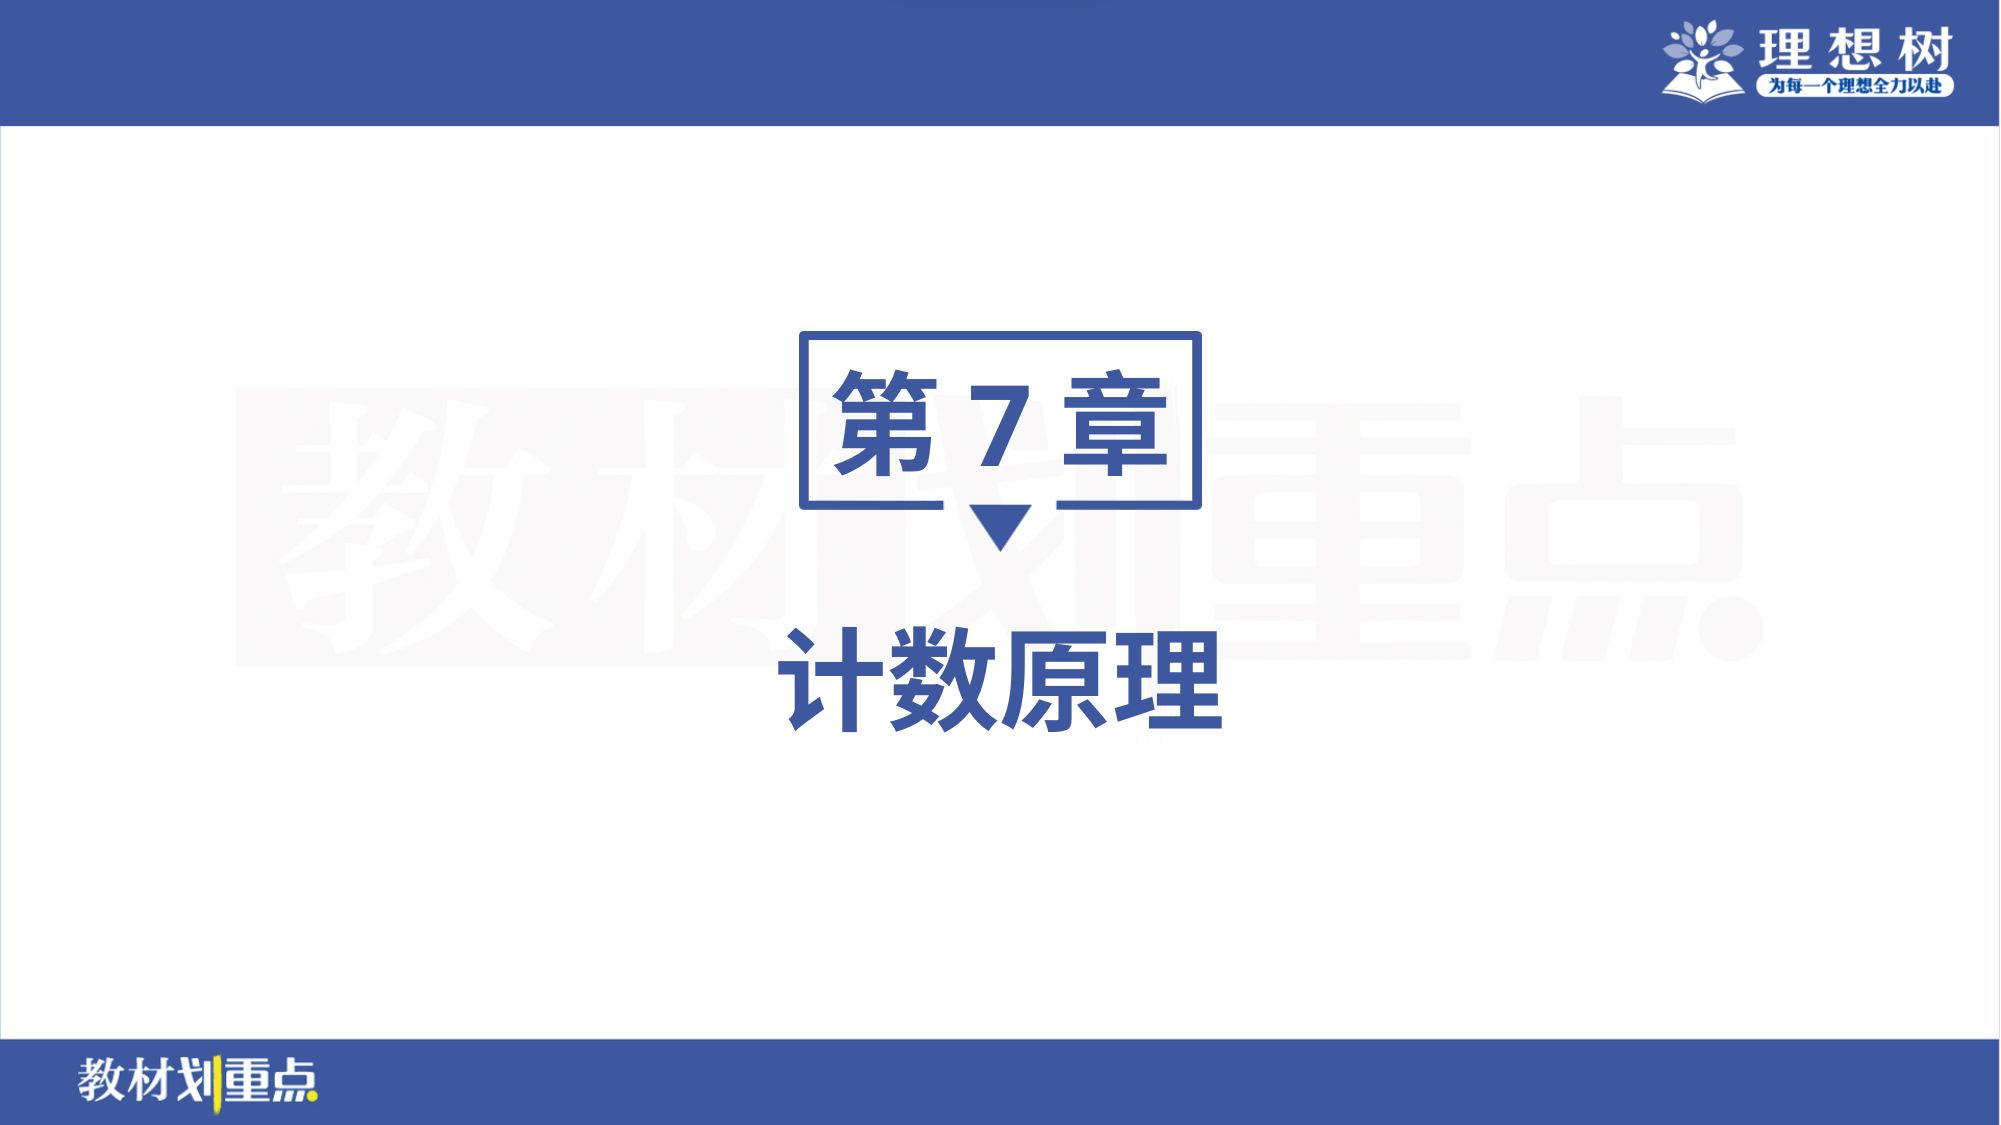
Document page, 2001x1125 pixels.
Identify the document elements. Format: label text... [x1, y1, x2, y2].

picture [0, 752, 2000, 1125]
text_box 计数原理 [0, 600, 2000, 752]
picture [0, 0, 2000, 600]
